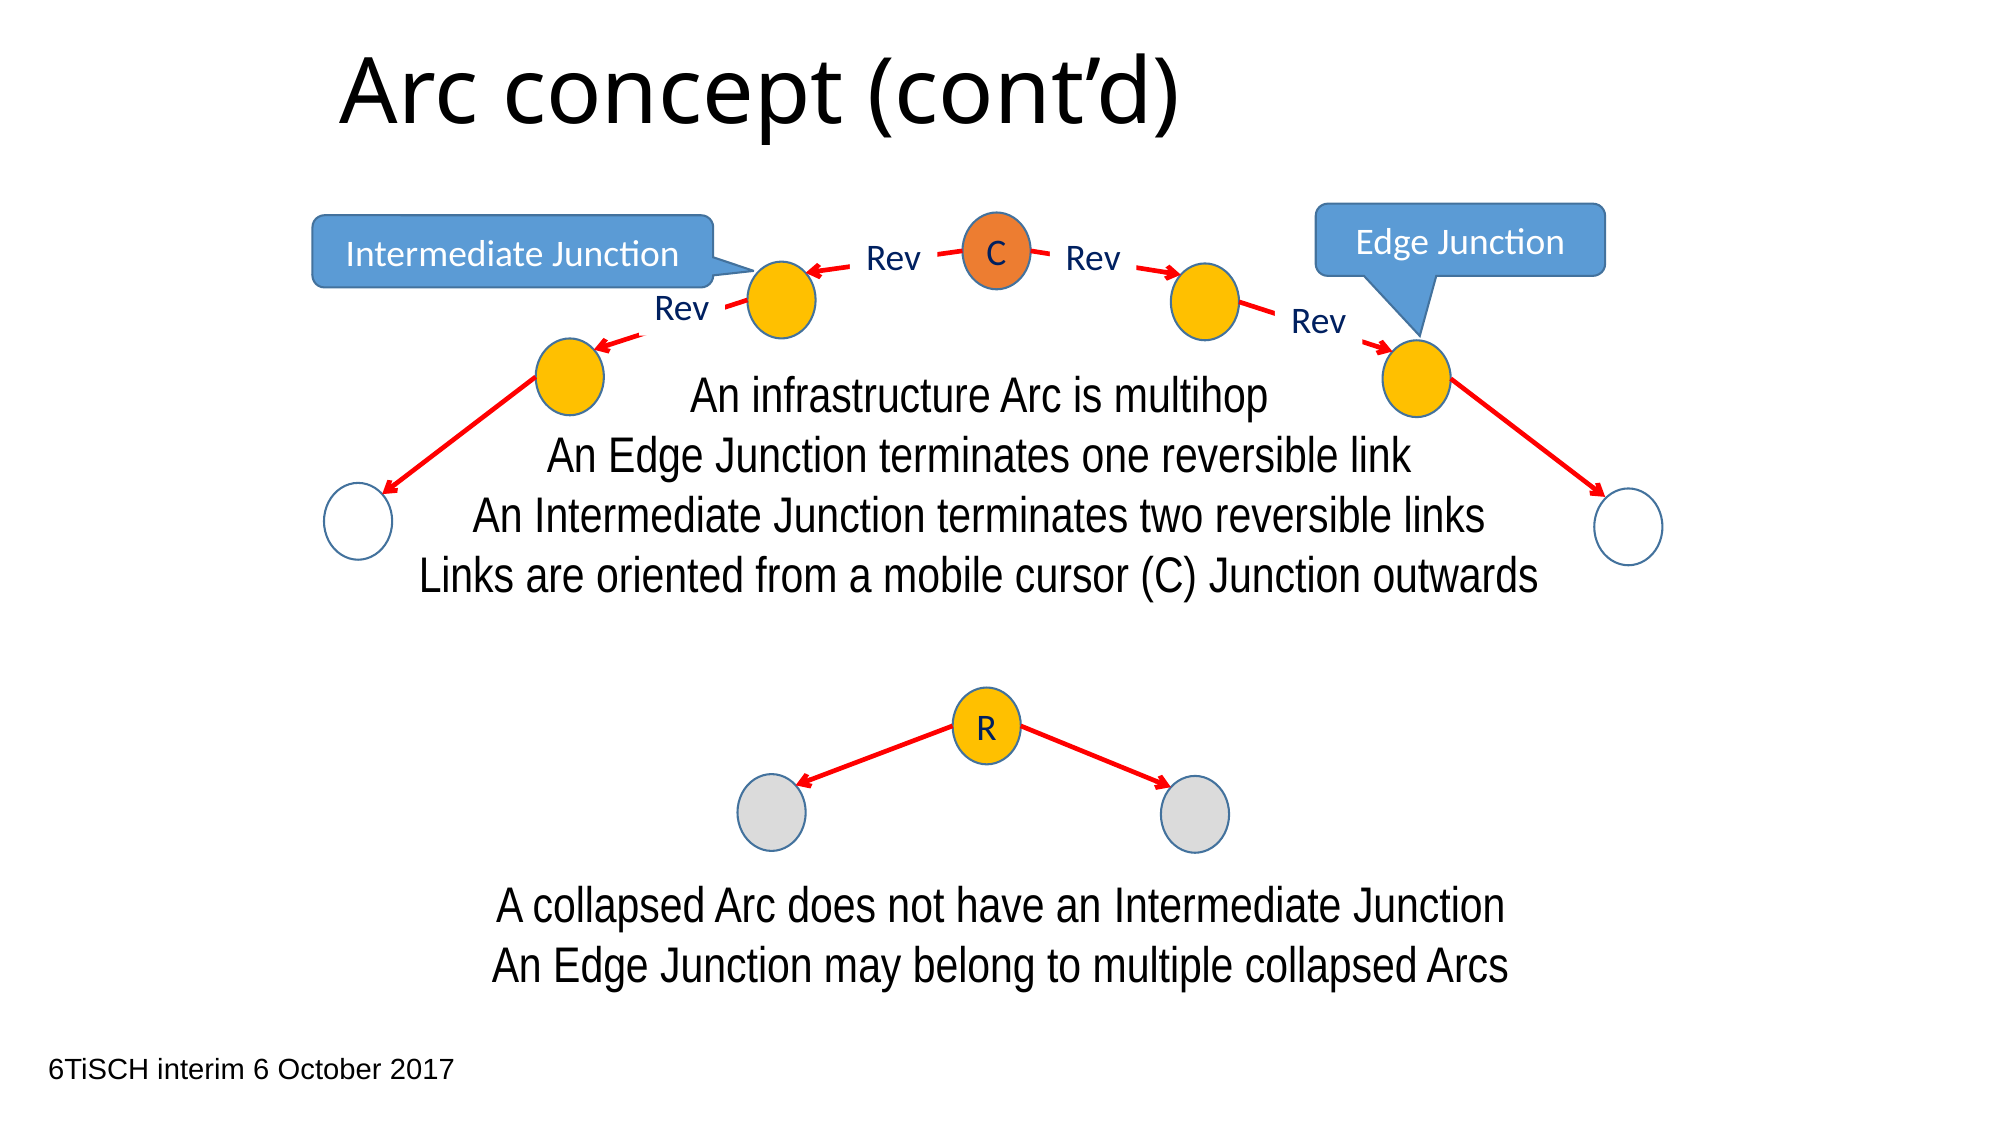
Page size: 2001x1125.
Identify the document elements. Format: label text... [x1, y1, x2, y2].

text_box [795, 725, 953, 786]
title Arc concept (cont’d) [324, 0, 1675, 188]
text_box [1159, 774, 1231, 854]
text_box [1020, 725, 1171, 788]
text_box A collapsed Arc does not have an Intermediate Junction An Edge Junction may belong to multiple collapsed Arcs [396, 865, 1606, 1001]
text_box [323, 212, 1663, 566]
text_box Intermediate Junction [311, 214, 323, 289]
text_box R [951, 686, 1022, 766]
text_box An infrastructure Arc is multihop An Edge Junction terminates one reversible link An Intermediate Junction terminates two reversible links Links are oriented from a mobile cursor (C) Junction outwards [396, 566, 1563, 610]
text_box Edge Junction [1315, 202, 1606, 212]
text_box [736, 773, 807, 852]
